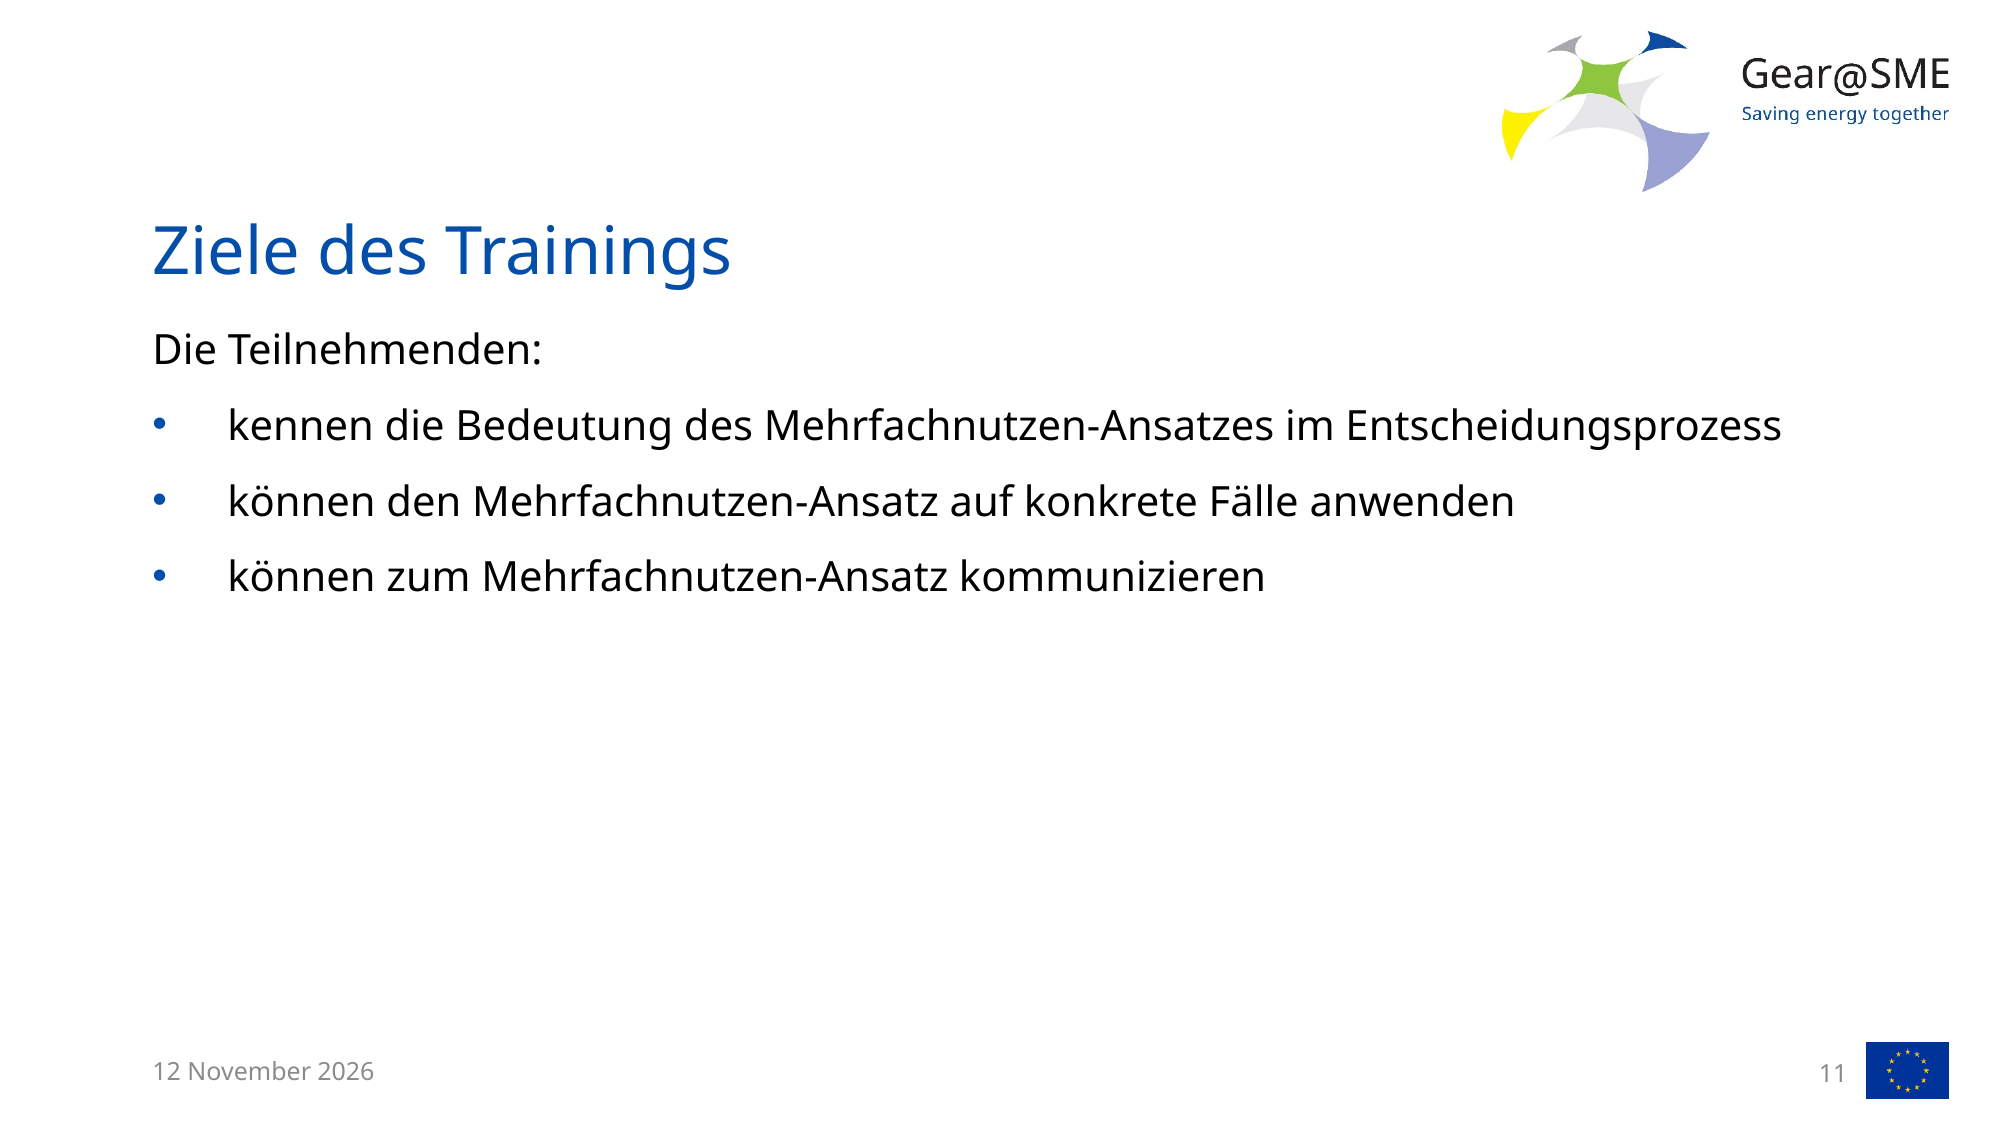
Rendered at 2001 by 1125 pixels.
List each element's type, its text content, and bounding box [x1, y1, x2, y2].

slide_number 11 [1412, 1044, 1863, 1104]
picture [1502, 31, 1949, 192]
title Ziele des Trainings [137, 205, 1863, 300]
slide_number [137, 1042, 588, 1103]
list Die Teilnehmenden: kennen die Bedeutung des Mehrfachnutzen-Ansatzes im Entscheidungsprozess können den Mehrfachnutzen-Ansatz auf konkrete Fälle anwenden können zum Mehrfachnutzen-Ansatz kommunizieren [137, 310, 1863, 1014]
picture [1866, 1042, 1949, 1099]
